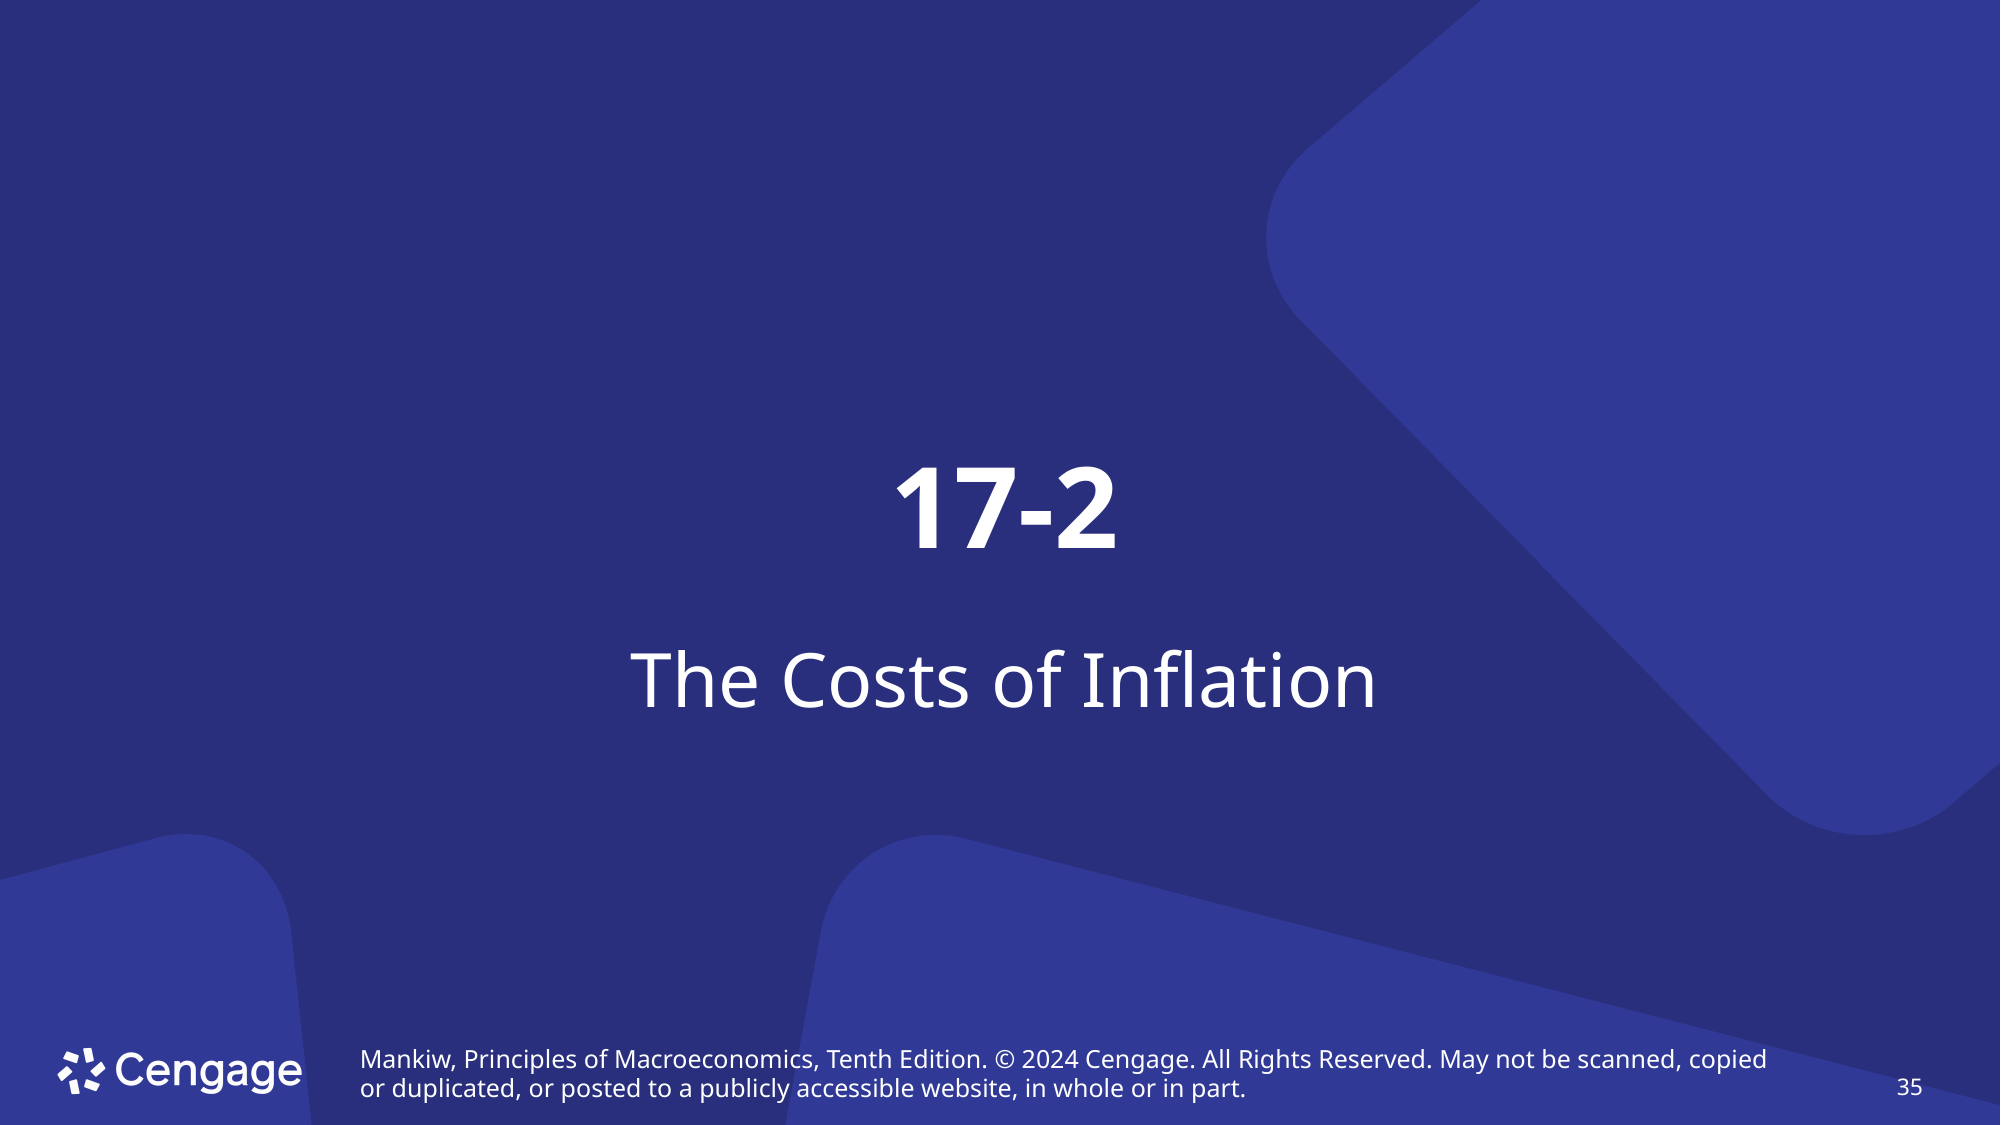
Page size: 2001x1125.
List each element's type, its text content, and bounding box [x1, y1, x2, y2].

title 17-2 [150, 189, 1860, 581]
picture [0, 0, 2000, 1125]
subtitle The Costs of Inflation [150, 624, 1860, 859]
